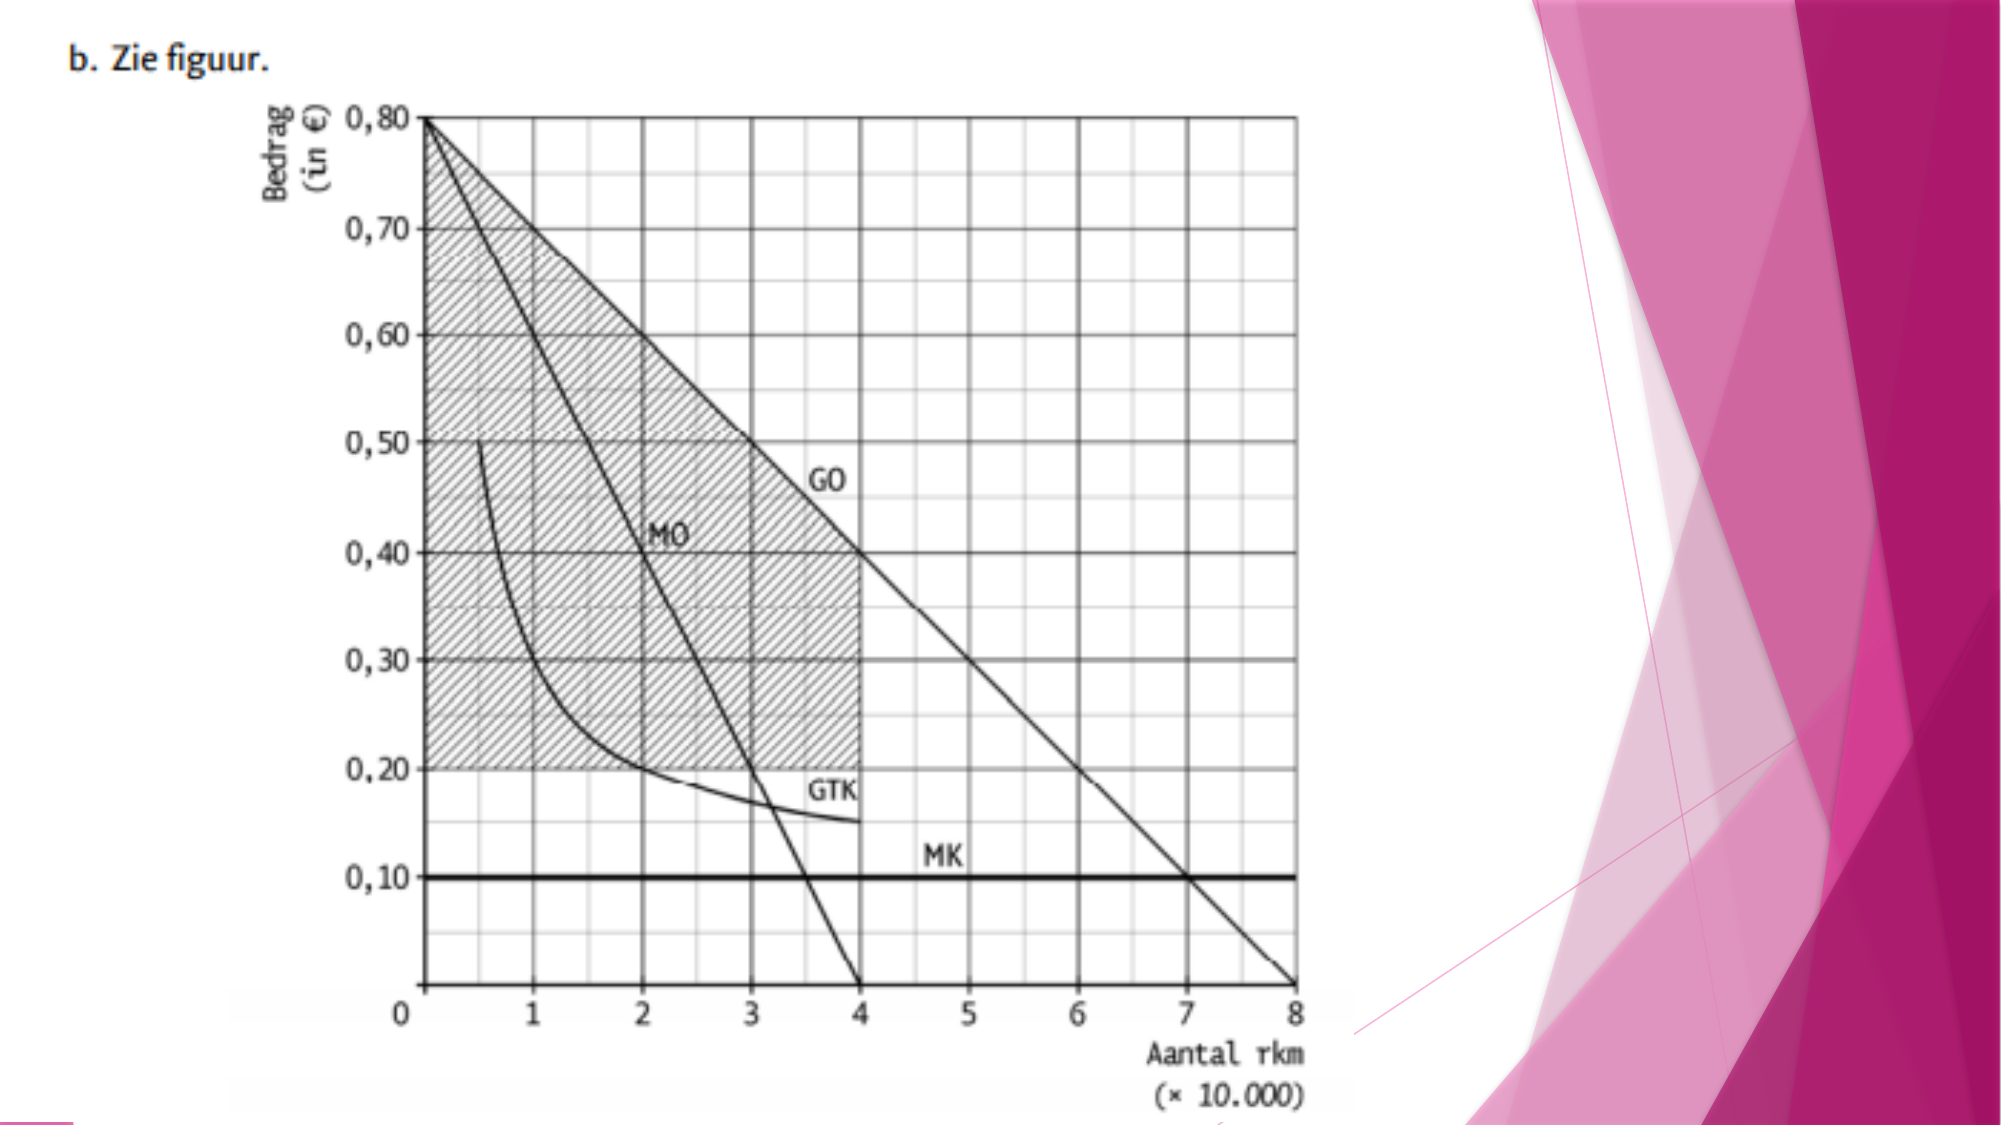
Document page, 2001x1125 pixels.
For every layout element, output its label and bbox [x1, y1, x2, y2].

picture [0, 40, 1355, 1123]
